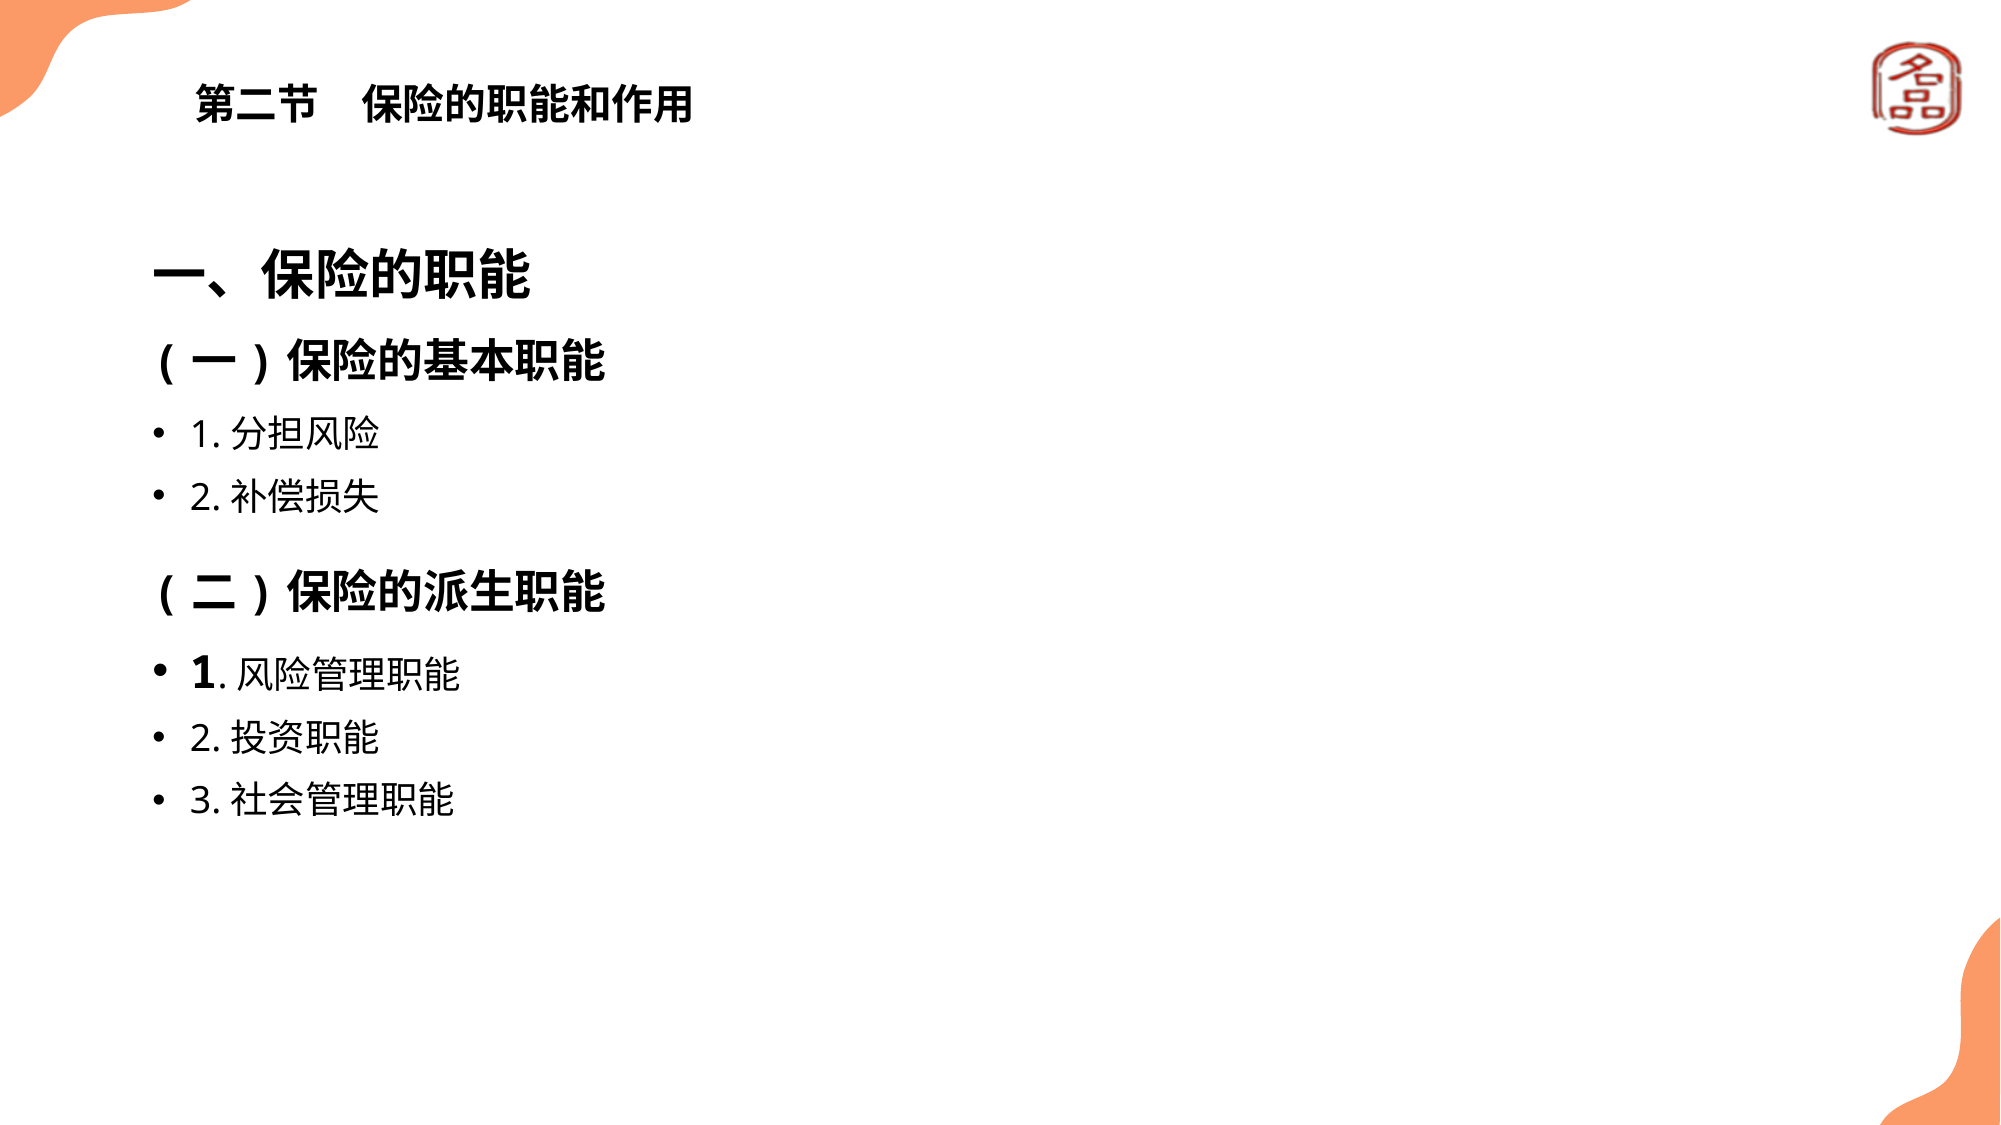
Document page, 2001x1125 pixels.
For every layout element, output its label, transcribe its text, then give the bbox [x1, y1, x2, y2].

list 一、保险的职能 (一)保险的基本职能 1.分担风险 2.补偿损失 (二)保险的派生职能 1.风险管理职能 2.投资职能 3.社会管理职能 [137, 217, 1863, 1031]
title 第二节 保险的职能和作用 [137, 60, 1863, 152]
picture [1861, 10, 1990, 147]
